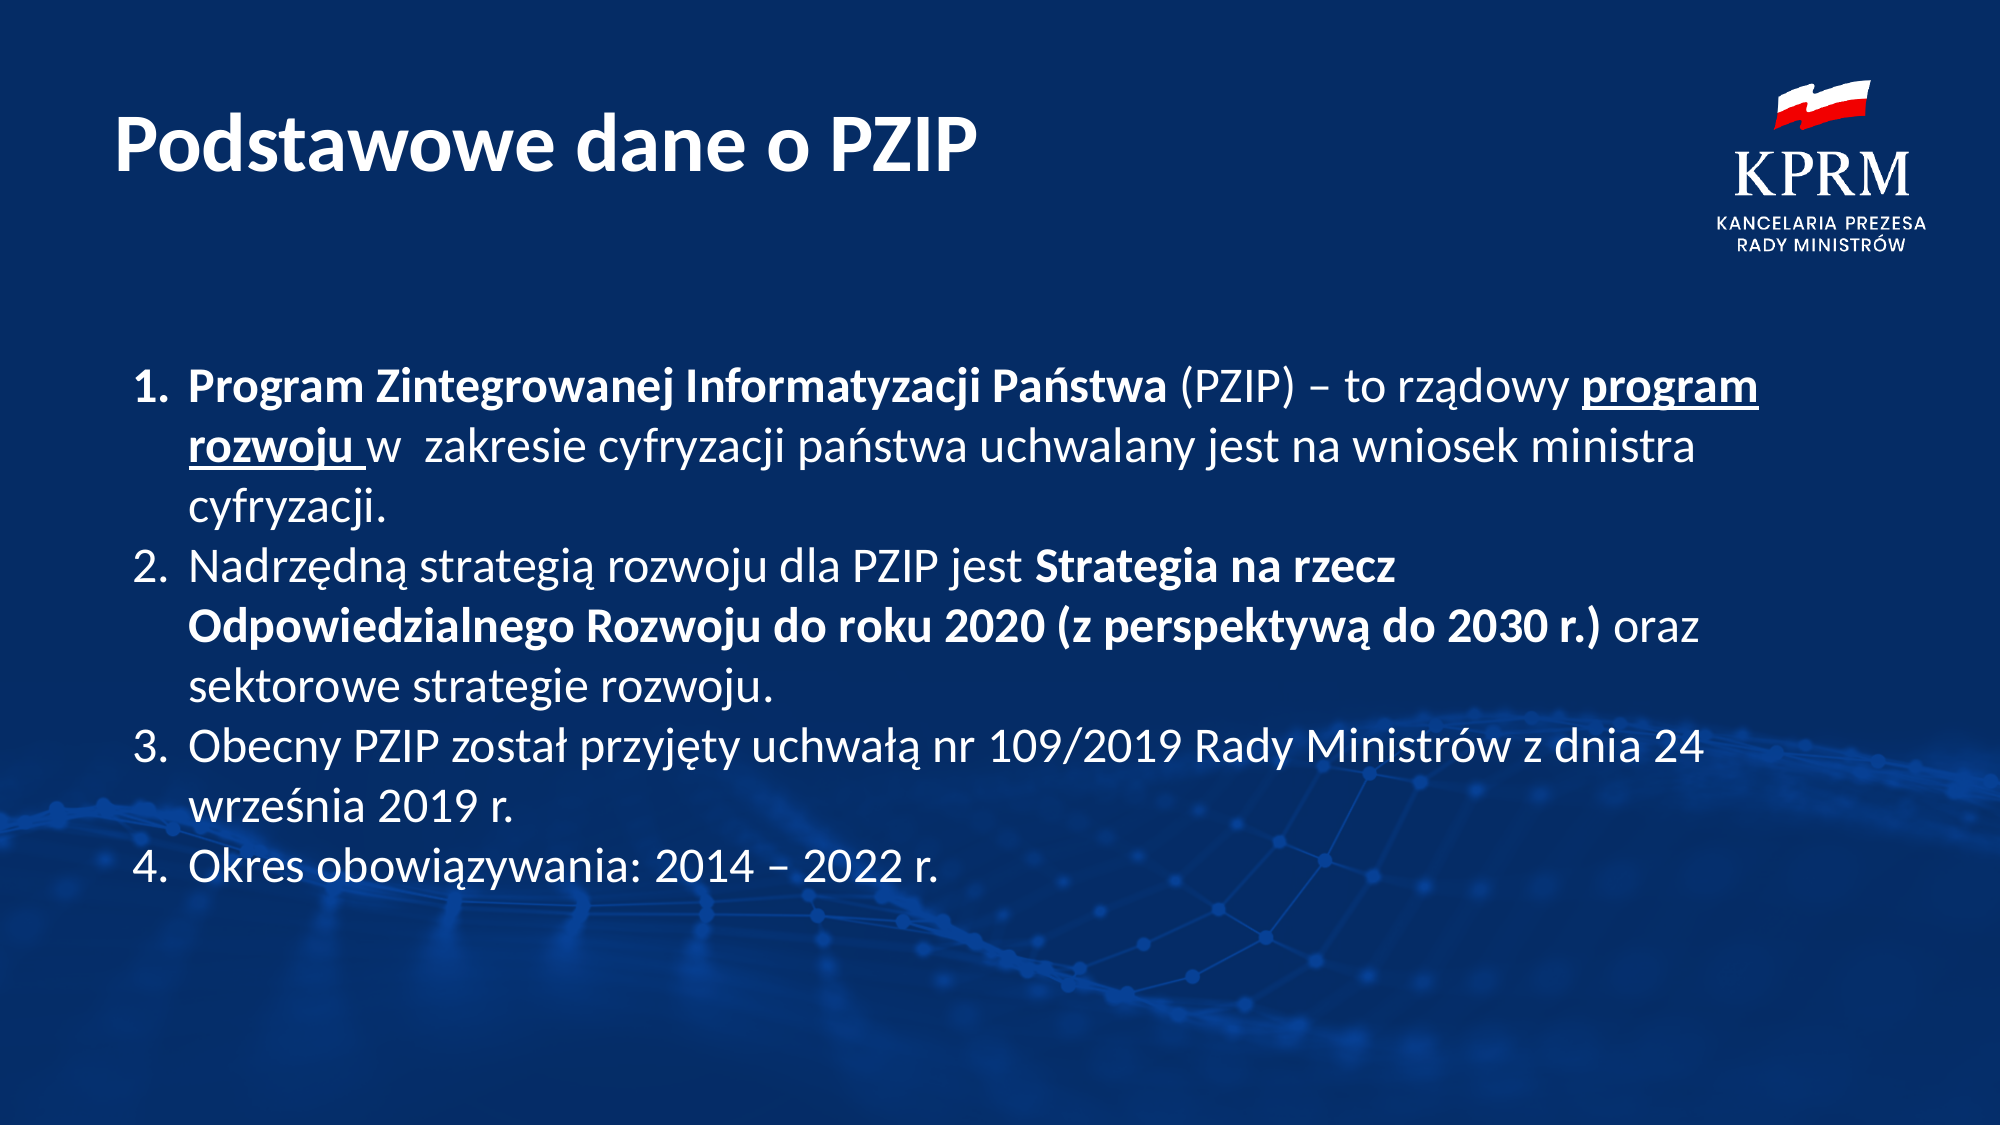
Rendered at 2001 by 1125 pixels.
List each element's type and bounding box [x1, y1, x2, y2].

text_box [0, 0, 2000, 1125]
picture [1701, 46, 1942, 285]
